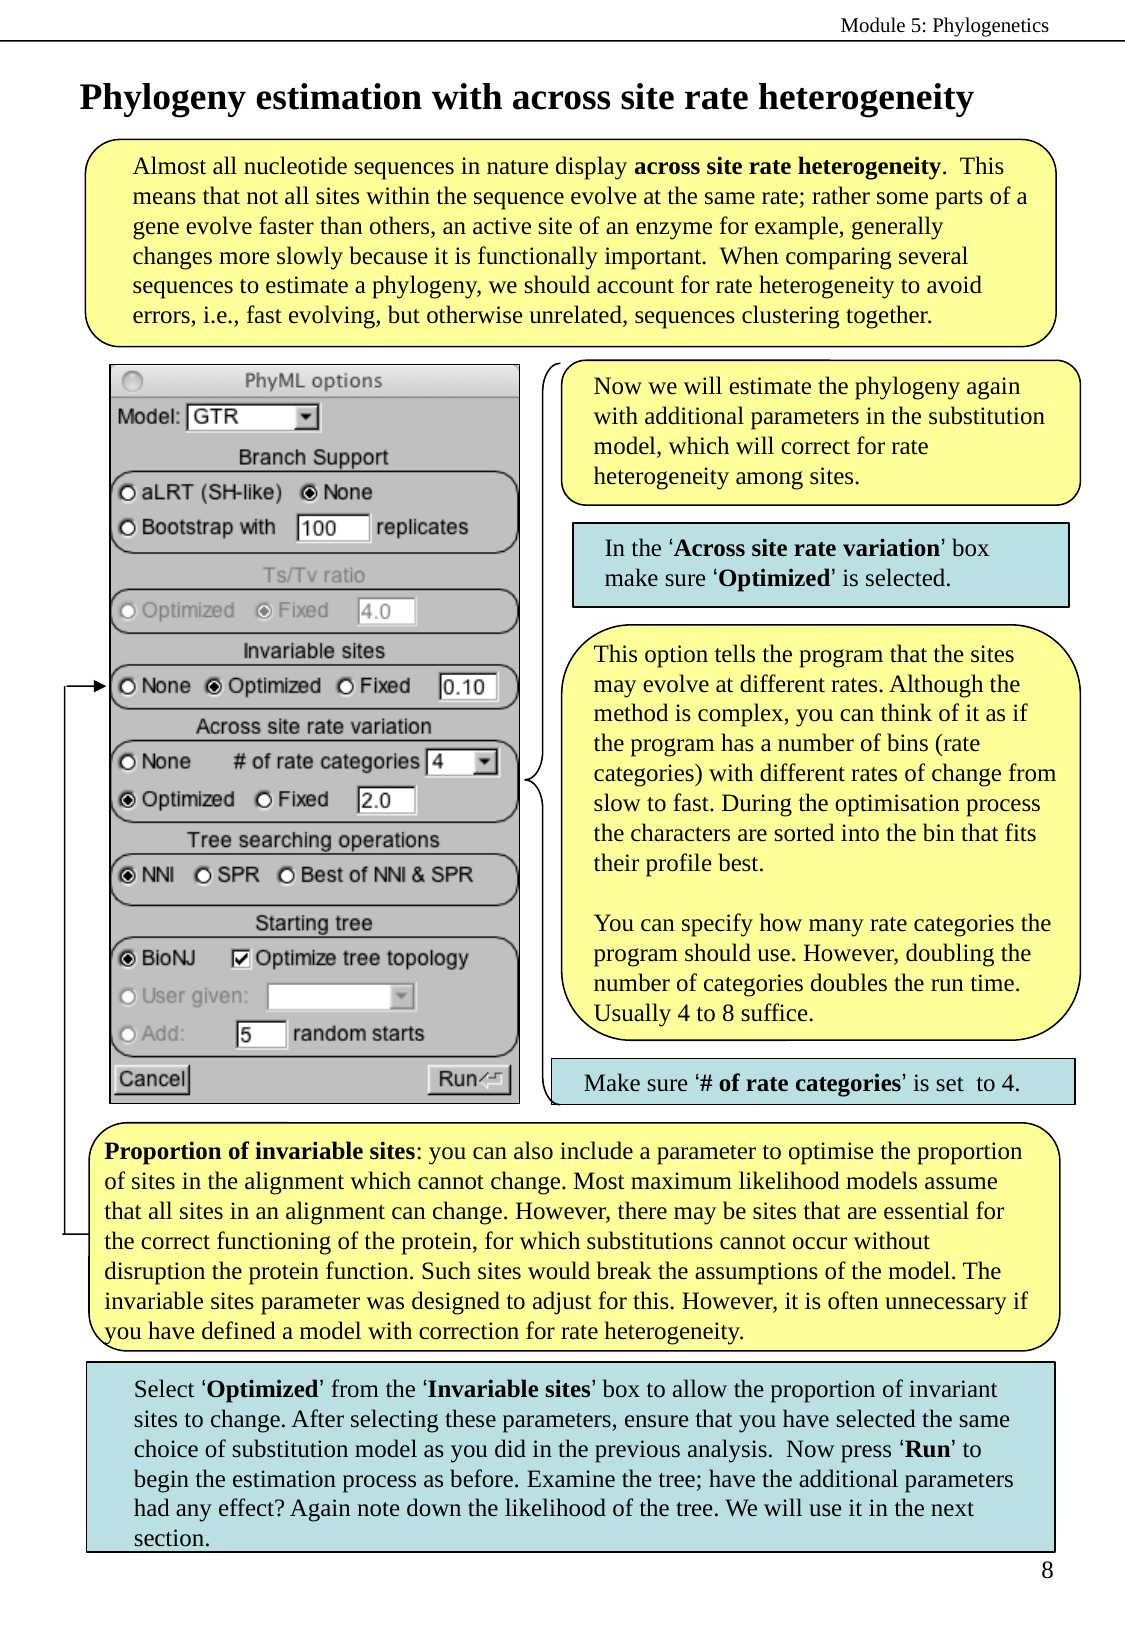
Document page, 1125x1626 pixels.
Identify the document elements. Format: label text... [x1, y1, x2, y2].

slide_number 8 [806, 1545, 1069, 1593]
text_box Proportion of invariable sites: you can also include a parameter to optimise the proportion of sites in the alignment which cannot change. Most maximum likelihood models assume that all sites in an alignment can change. However, there may be sites that are essential for the correct functioning of the protein, for which substitutions cannot occur without disruption the protein function. Such sites would break the assumptions of the model. The invariable sites parameter was designed to adjust for this. However, it is often unnecessary if you have defined a model with correction for rate heterogeneity. [89, 1127, 1052, 1352]
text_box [561, 360, 1081, 506]
picture [110, 364, 519, 1103]
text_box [572, 522, 1070, 608]
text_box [86, 1361, 1056, 1563]
text_box [109, 1122, 1040, 1127]
text_box [524, 378, 561, 1093]
text_box [66, 679, 105, 693]
text_box Phylogeny estimation with across site rate heterogeneity [64, 64, 1082, 125]
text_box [551, 1058, 1076, 1105]
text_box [561, 624, 1081, 1041]
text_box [85, 139, 1057, 370]
text_box [1052, 1137, 1060, 1337]
